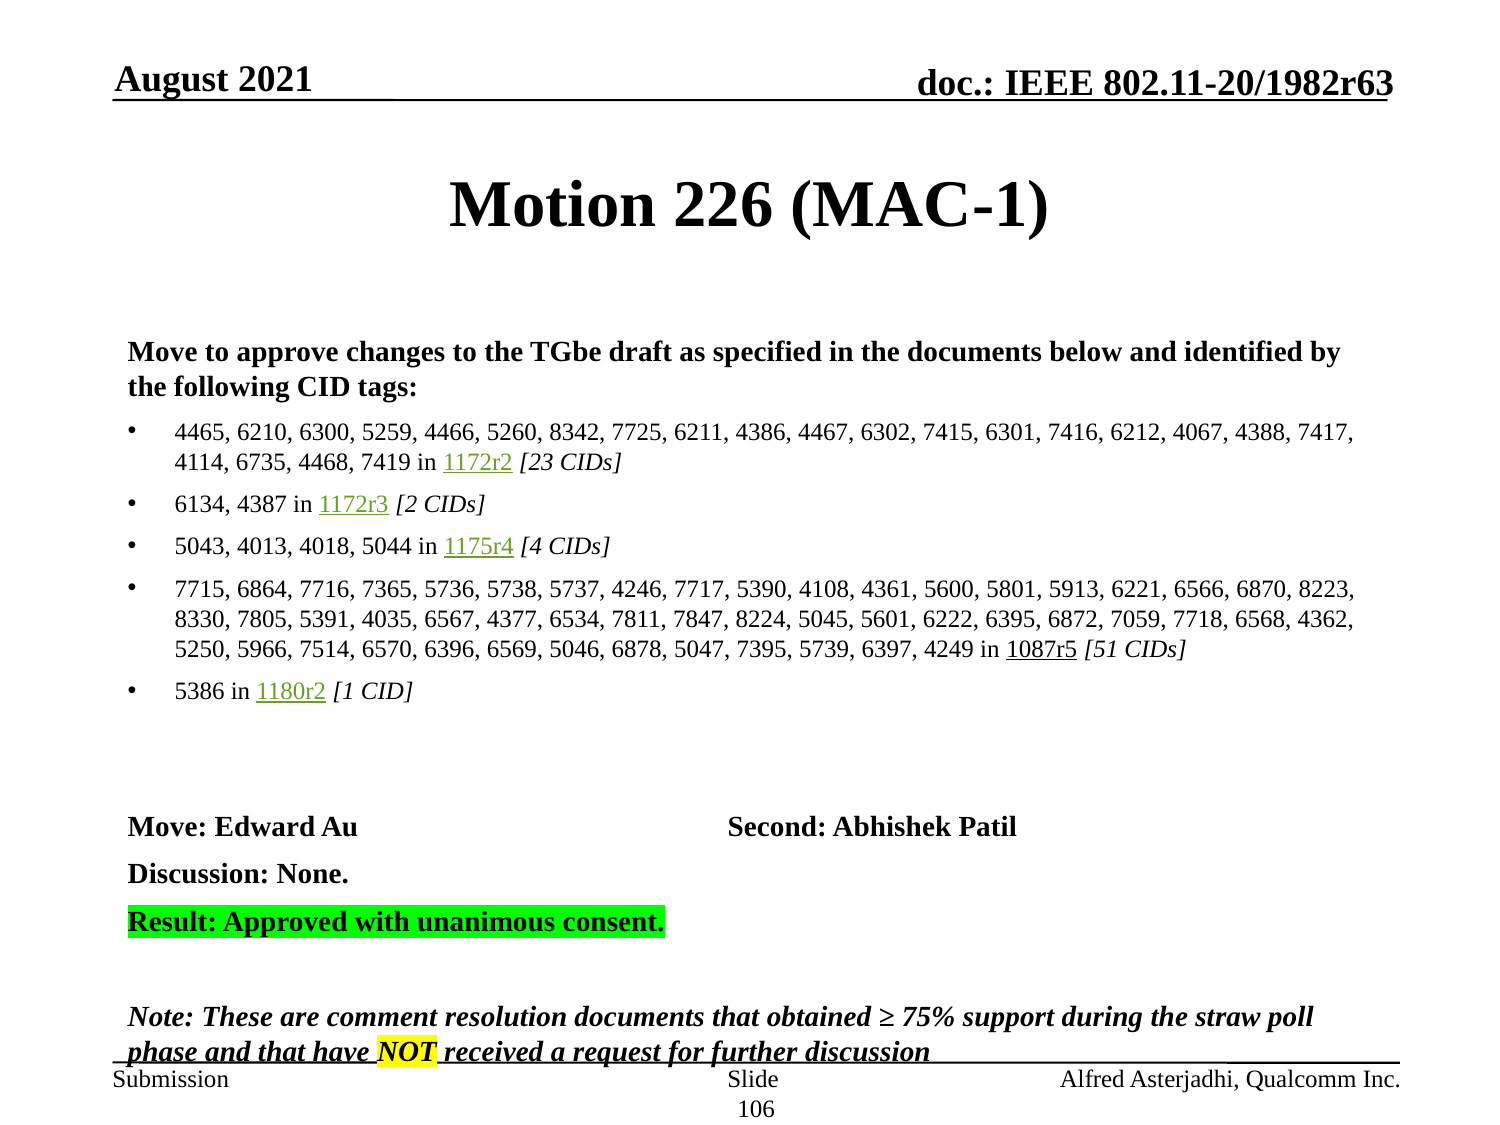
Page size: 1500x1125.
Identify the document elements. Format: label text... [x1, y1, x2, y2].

footer Alfred Asterjadhi, Qualcomm Inc. [878, 1061, 1402, 1093]
list Move to approve changes to the TGbe draft as specified in the documents below and identified by the following CID tags: 4465, 6210, 6300, 5259, 4466, 5260, 8342, 7725, 6211, 4386, 4467, 6302, 7415, 6301, 7416, 6212, 4067, 4388, 7417, 4114, 6735, 4468, 7419 in 1172r2 [23 CIDs] 6134, 4387 in 1172r3 [2 CIDs] 5043, 4013, 4018, 5044 in 1175r4 [4 CIDs] 7715, 6864, 7716, 7365, 5736, 5738, 5737, 4246, 7717, 5390, 4108, 4361, 5600, 5801, 5913, 6221, 6566, 6870, 8223, 8330, 7805, 5391, 4035, 6567, 4377, 6534, 7811, 7847, 8224, 5045, 5601, 6222, 6395, 6872, 7059, 7718, 6568, 4362, 5250, 5966, 7514, 6570, 6396, 6569, 5046, 6878, 5047, 7395, 5739, 6397, 4249 in 1087r5 [51 CIDs] 5386 in 1180r2 [1 CID] Move: Edward Au Second: Abhishek Patil Discussion: None. Result: Approved with unanimous consent. Note: These are comment resolution documents that obtained ≥ 75% support during the straw poll phase and that have NOT received a request for further discussion [112, 324, 1388, 1063]
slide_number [114, 54, 423, 100]
slide_number Slide 106 [712, 1061, 800, 1123]
title Motion 226 (MAC-1) [112, 112, 1388, 288]
